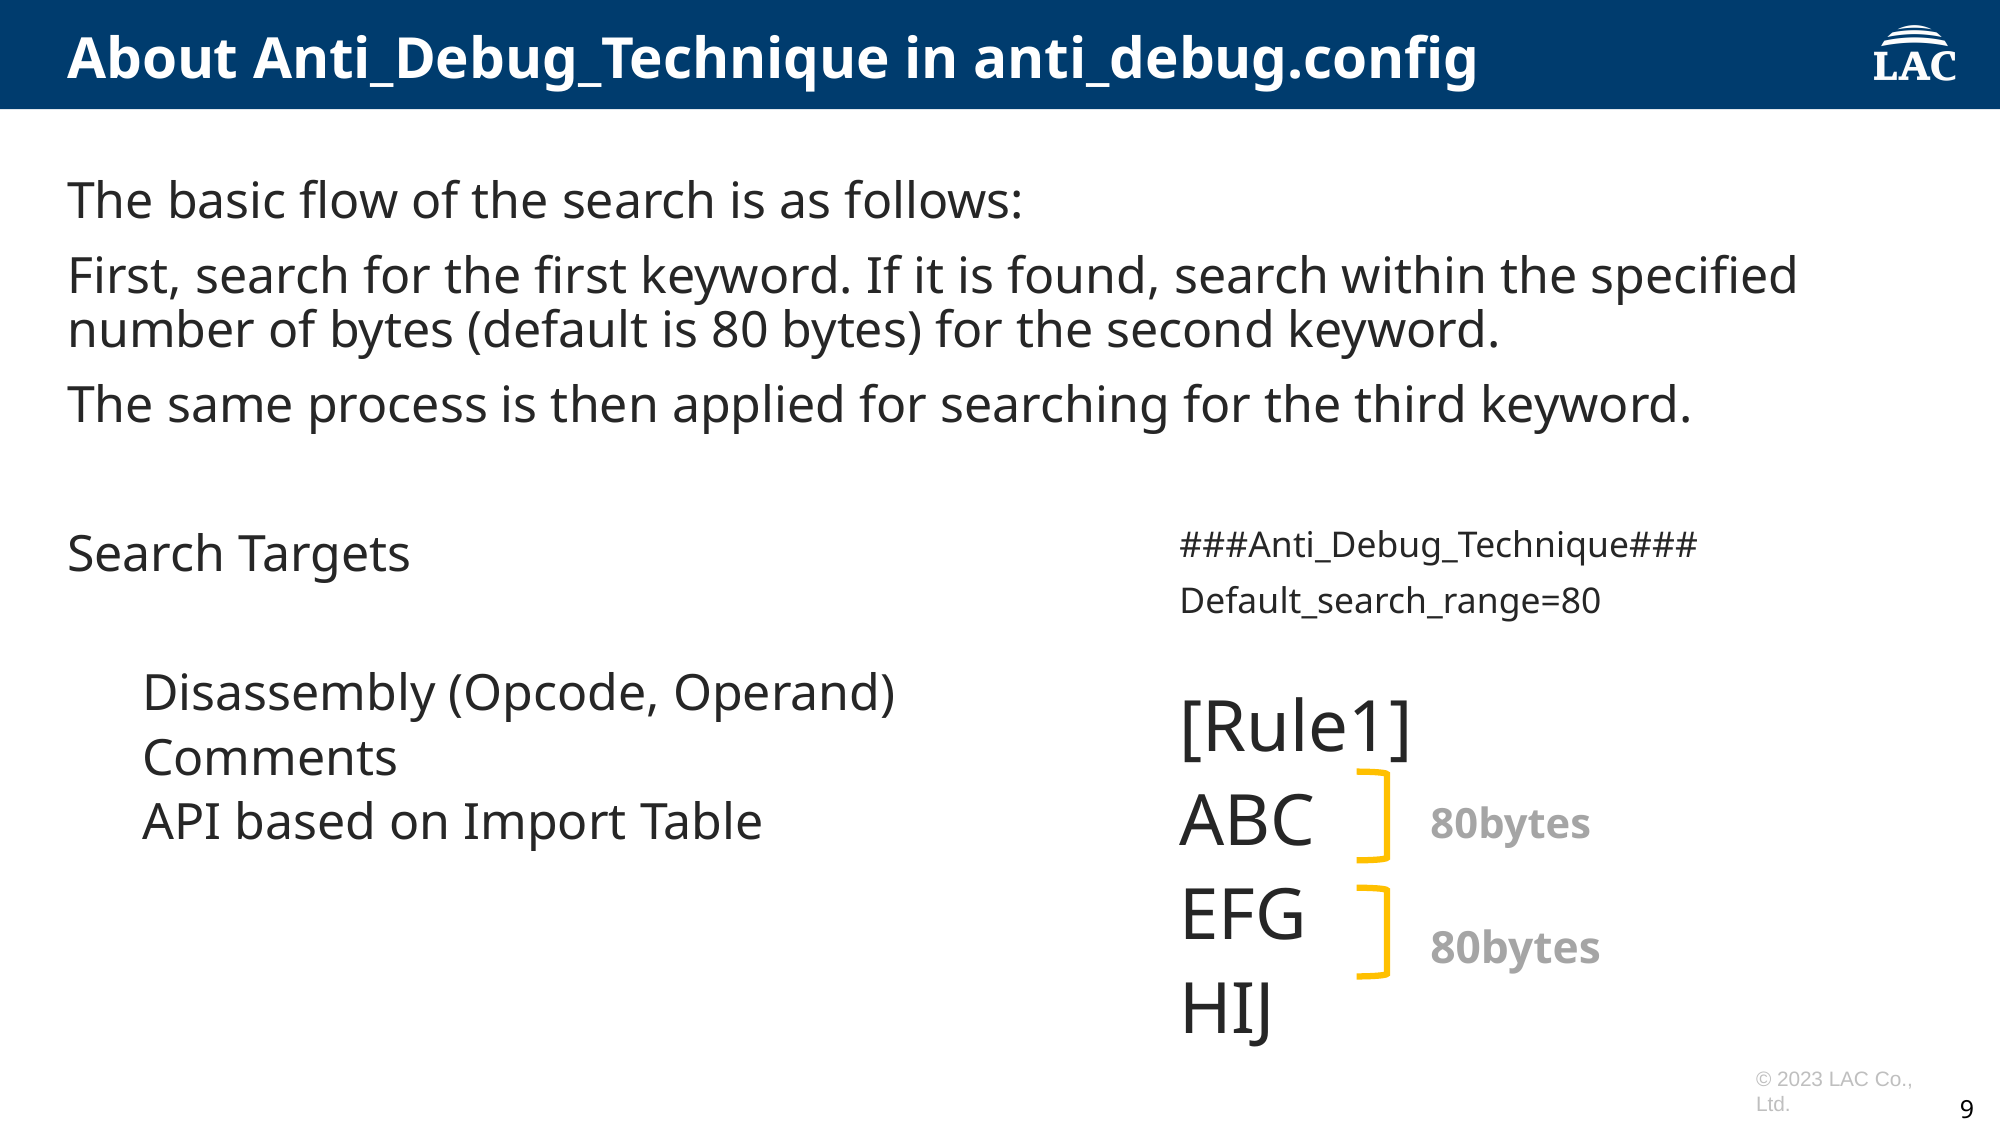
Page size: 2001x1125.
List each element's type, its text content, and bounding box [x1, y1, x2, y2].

list ###Anti_Debug_Technique### Default_search_range=80 [Rule1] ABC EFG HIJ [1164, 871, 1911, 1060]
text_box [1356, 887, 1388, 977]
picture [1860, 11, 1969, 94]
text_box 80bytes [1415, 918, 1637, 1007]
text_box 80bytes [1415, 795, 1623, 884]
text_box The basic flow of the search is as follows: First, search for the first keyword. If it is found, search within the specified number of bytes (default is 80 bytes) for the second keyword. The same process is then applied for searching for the third keyword. Search Targets Disassembly (Opcode, Operand) Comments API based on Import Table [52, 167, 1997, 871]
text_box [1356, 771, 1388, 861]
title About Anti_Debug_Technique in anti_debug.config [52, 22, 1778, 99]
